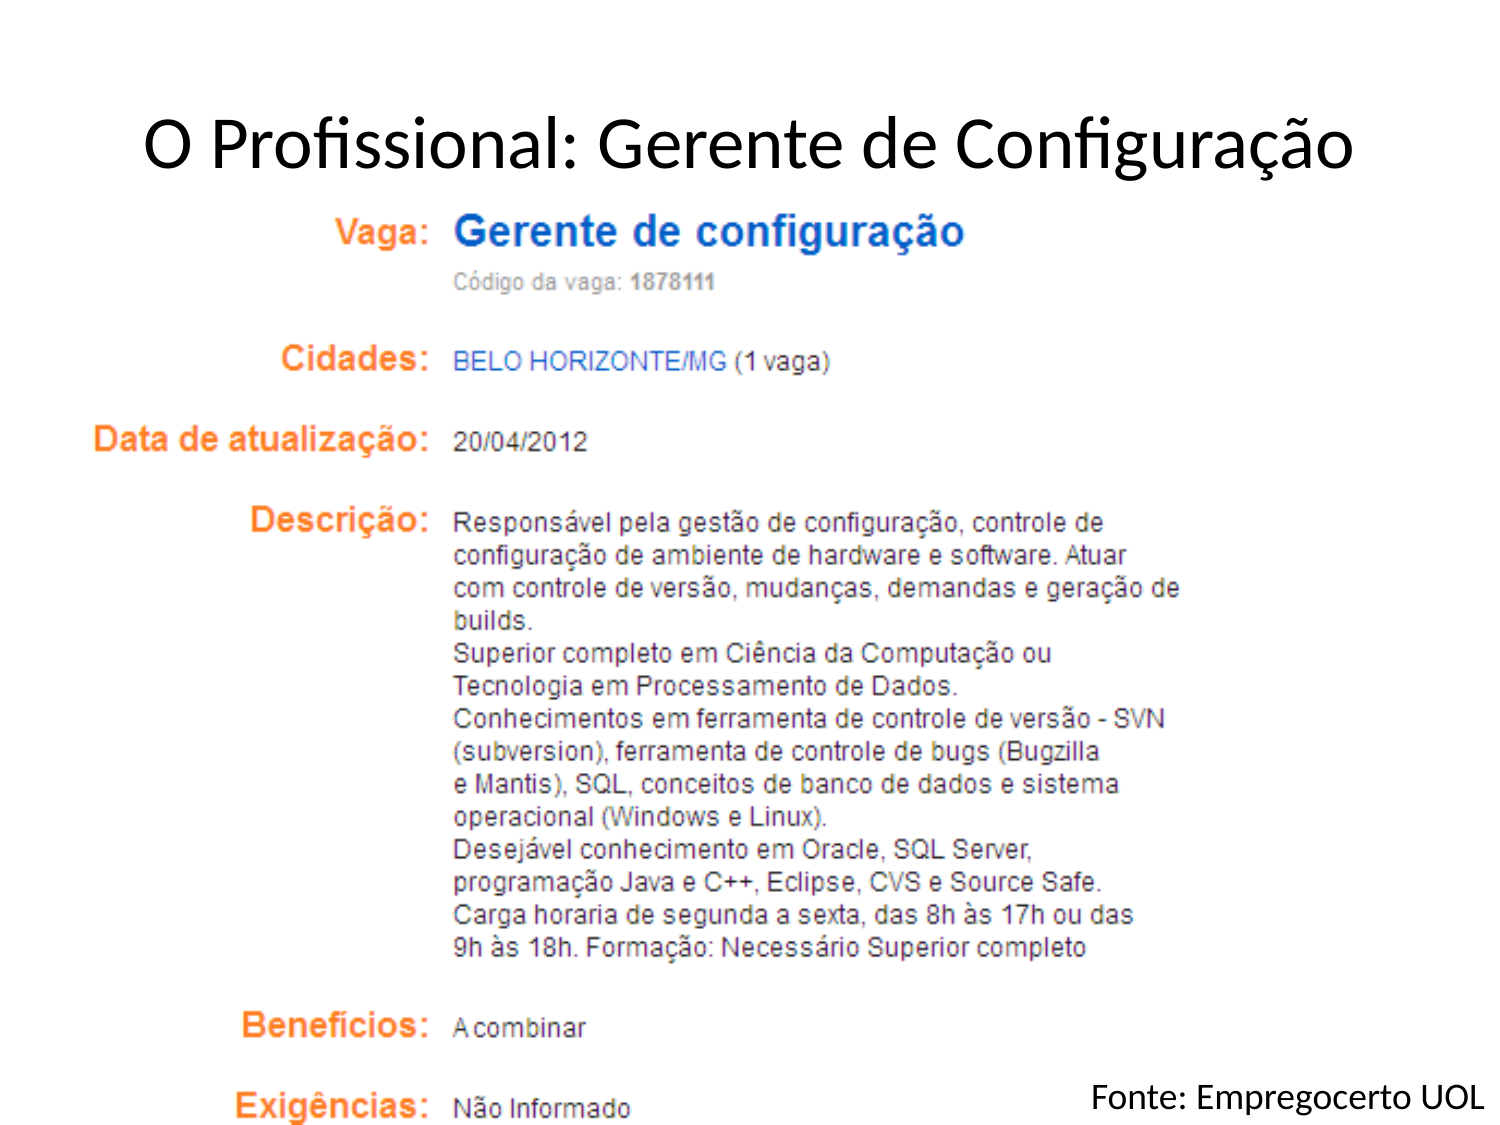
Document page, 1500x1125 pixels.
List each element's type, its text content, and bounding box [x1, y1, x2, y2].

picture [48, 199, 1203, 1125]
title O Profissional: Gerente de Configuração [75, 45, 1425, 233]
text_box Fonte: Empregocerto UOL [1206, 1064, 1500, 1125]
